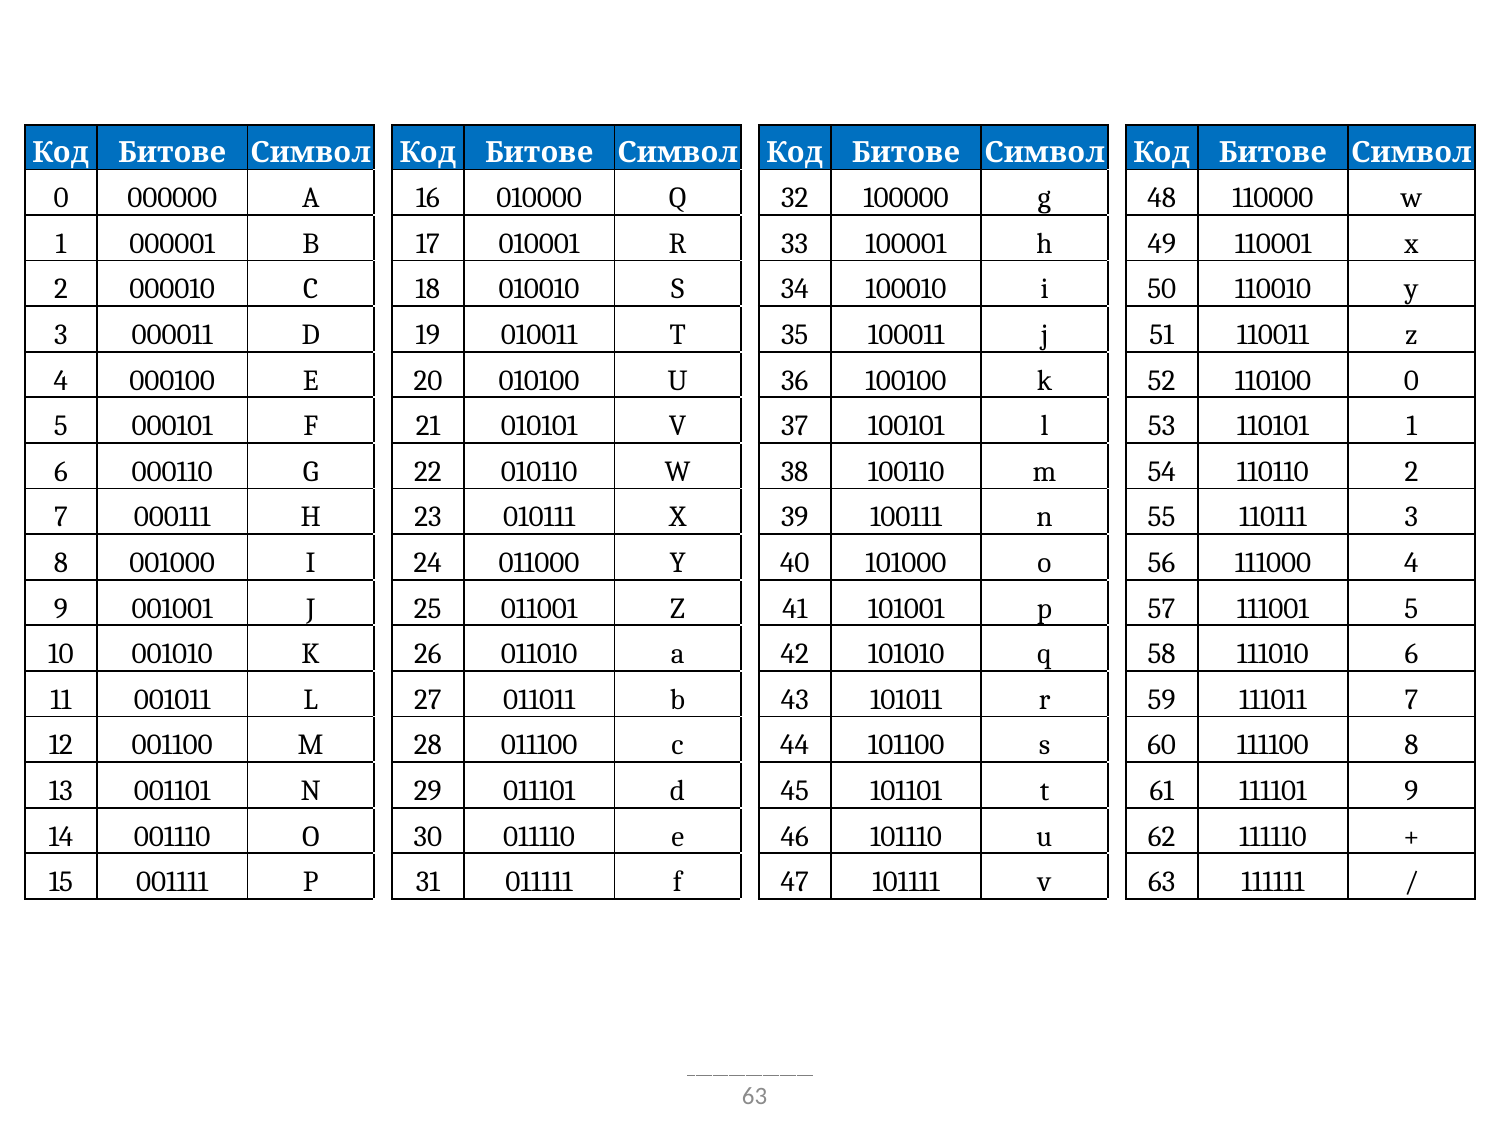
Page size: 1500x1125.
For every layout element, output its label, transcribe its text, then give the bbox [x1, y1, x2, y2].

table_cell [1109, 261, 1125, 305]
table_cell 110010 [1199, 261, 1347, 305]
table_cell 32 [760, 170, 830, 214]
table_cell [1109, 672, 1125, 716]
table_cell 46 [760, 809, 830, 852]
table_cell L [248, 672, 373, 716]
table_cell 001111 [98, 854, 247, 898]
table_cell M [248, 717, 373, 761]
table_cell 1 [26, 216, 96, 260]
table_cell J [248, 581, 373, 624]
table_cell i [982, 261, 1107, 305]
table_cell 110111 [1199, 489, 1347, 533]
table_cell [375, 216, 391, 260]
table_cell 100100 [832, 353, 980, 396]
table_cell 111010 [1199, 626, 1347, 670]
table_cell 7 [26, 489, 96, 533]
table_cell [742, 809, 758, 852]
table_cell K [248, 626, 373, 670]
table_cell [375, 626, 391, 670]
table_cell 14 [26, 809, 96, 852]
table_cell 3 [1349, 489, 1474, 533]
table_cell 010000 [465, 170, 614, 214]
table_cell 010011 [465, 307, 614, 351]
table_cell 60 [1127, 717, 1197, 761]
table_cell 000110 [98, 444, 247, 488]
table_cell 110001 [1199, 216, 1347, 260]
table_cell [742, 854, 758, 898]
table_cell 37 [760, 398, 830, 442]
table_cell 6 [26, 444, 96, 488]
table_header Код [26, 126, 96, 169]
table_cell 010111 [465, 489, 614, 533]
table_cell o [982, 535, 1107, 579]
table_cell [375, 444, 391, 488]
table_cell 100111 [832, 489, 980, 533]
table_cell 001001 [98, 581, 247, 624]
table_cell 001011 [98, 672, 247, 716]
table_cell [375, 535, 391, 579]
table_header [1109, 126, 1125, 169]
table_cell 9 [26, 581, 96, 624]
table_cell 010100 [465, 353, 614, 396]
table_cell [375, 809, 391, 852]
table_cell 001100 [98, 717, 247, 761]
table_cell [1109, 216, 1125, 260]
table_cell H [248, 489, 373, 533]
table_header [742, 126, 758, 169]
table_cell 000100 [98, 353, 247, 396]
table_cell 101010 [832, 626, 980, 670]
table_cell [742, 581, 758, 624]
table_cell [1109, 854, 1125, 898]
table_cell 52 [1127, 353, 1197, 396]
table_cell w [1349, 170, 1474, 214]
table_cell [1109, 444, 1125, 488]
table_cell [375, 581, 391, 624]
table_cell [742, 307, 758, 351]
table_cell [375, 398, 391, 442]
table_cell 43 [760, 672, 830, 716]
table_cell 010110 [465, 444, 614, 488]
table_cell 101111 [832, 854, 980, 898]
table_cell 010001 [465, 216, 614, 260]
table_cell 100101 [832, 398, 980, 442]
table_cell 3 [26, 307, 96, 351]
slide_number 63 [579, 1065, 930, 1125]
table_cell [742, 216, 758, 260]
table_cell 010101 [465, 398, 614, 442]
table_cell 15 [26, 854, 96, 898]
table_cell 54 [1127, 444, 1197, 488]
table_cell g [982, 170, 1107, 214]
table_cell 4 [1349, 535, 1474, 579]
table_cell [1109, 809, 1125, 852]
table_cell 17 [393, 216, 463, 260]
table_cell 011000 [465, 535, 614, 579]
table_cell 011001 [465, 581, 614, 624]
table_cell 22 [393, 444, 463, 488]
table_cell h [982, 216, 1107, 260]
table_cell 111111 [1199, 854, 1347, 898]
table_cell 000000 [98, 170, 247, 214]
table_cell 20 [393, 353, 463, 396]
table_cell [1109, 717, 1125, 761]
table_cell 21 [393, 398, 463, 442]
table_cell 45 [760, 763, 830, 807]
table_cell [742, 353, 758, 396]
table_header [375, 126, 391, 169]
table_cell 8 [26, 535, 96, 579]
table_cell z [1349, 307, 1474, 351]
table_cell 011010 [465, 626, 614, 670]
table_cell 0 [26, 170, 96, 214]
table_header Символ [248, 126, 373, 169]
table_cell Z [615, 581, 740, 624]
table_cell [1109, 170, 1125, 214]
table_cell d [615, 763, 740, 807]
table_cell [742, 444, 758, 488]
table_cell [375, 353, 391, 396]
table_cell [375, 672, 391, 716]
table_cell 25 [393, 581, 463, 624]
table_cell [375, 489, 391, 533]
table_cell 2 [1349, 444, 1474, 488]
table_cell [1109, 307, 1125, 351]
table_cell Y [615, 535, 740, 579]
table_cell [742, 535, 758, 579]
table_cell 100001 [832, 216, 980, 260]
table_cell T [615, 307, 740, 351]
table_cell f [615, 854, 740, 898]
table_cell [742, 489, 758, 533]
table_cell 110110 [1199, 444, 1347, 488]
table_cell A [248, 170, 373, 214]
table_cell N [248, 763, 373, 807]
table_cell [742, 763, 758, 807]
table_cell 27 [393, 672, 463, 716]
table_cell 30 [393, 809, 463, 852]
table_cell S [615, 261, 740, 305]
table_cell 111011 [1199, 672, 1347, 716]
table_cell [742, 170, 758, 214]
table_cell 100010 [832, 261, 980, 305]
table_cell [742, 717, 758, 761]
table_cell 100110 [832, 444, 980, 488]
table_cell r [982, 672, 1107, 716]
table_cell m [982, 444, 1107, 488]
table_cell 47 [760, 854, 830, 898]
table_cell 111101 [1199, 763, 1347, 807]
table_cell 59 [1127, 672, 1197, 716]
table_cell [375, 170, 391, 214]
table_cell t [982, 763, 1107, 807]
table_cell 63 [1127, 854, 1197, 898]
table_cell j [982, 307, 1107, 351]
table_cell [1109, 763, 1125, 807]
table_cell 111000 [1199, 535, 1347, 579]
table_cell [1109, 581, 1125, 624]
table_cell 26 [393, 626, 463, 670]
table_cell 44 [760, 717, 830, 761]
table_cell 101011 [832, 672, 980, 716]
table_cell 011011 [465, 672, 614, 716]
table_cell 110100 [1199, 353, 1347, 396]
table_cell Q [615, 170, 740, 214]
table_cell y [1349, 261, 1474, 305]
table_cell I [248, 535, 373, 579]
table_cell 38 [760, 444, 830, 488]
table_cell 5 [26, 398, 96, 442]
table_cell 110101 [1199, 398, 1347, 442]
table_header Битове [1199, 126, 1347, 169]
table_cell 35 [760, 307, 830, 351]
table_cell 58 [1127, 626, 1197, 670]
table_cell q [982, 626, 1107, 670]
table_cell 36 [760, 353, 830, 396]
table_cell 11 [26, 672, 96, 716]
table_cell 50 [1127, 261, 1197, 305]
table_cell [742, 672, 758, 716]
table_cell 000011 [98, 307, 247, 351]
table_header Символ [982, 126, 1107, 169]
table_cell [1109, 398, 1125, 442]
table_cell 101000 [832, 535, 980, 579]
table_cell X [615, 489, 740, 533]
table_cell 7 [1349, 672, 1474, 716]
table_cell 2 [26, 261, 96, 305]
table_cell 011101 [465, 763, 614, 807]
table_header Код [393, 126, 463, 169]
table_cell [742, 398, 758, 442]
table_cell 33 [760, 216, 830, 260]
table_cell 18 [393, 261, 463, 305]
table_cell [1109, 535, 1125, 579]
table_cell [375, 854, 391, 898]
table_cell 001000 [98, 535, 247, 579]
table_cell 62 [1127, 809, 1197, 852]
table_cell 100000 [832, 170, 980, 214]
table_cell 28 [393, 717, 463, 761]
table_cell 000001 [98, 216, 247, 260]
table_cell [375, 261, 391, 305]
table_cell c [615, 717, 740, 761]
table_cell 51 [1127, 307, 1197, 351]
table_cell 9 [1349, 763, 1474, 807]
table_cell 29 [393, 763, 463, 807]
table_cell R [615, 216, 740, 260]
table_cell 12 [26, 717, 96, 761]
table_cell p [982, 581, 1107, 624]
table_cell + [1349, 809, 1474, 852]
table_cell 001010 [98, 626, 247, 670]
table_cell 000111 [98, 489, 247, 533]
table_cell U [615, 353, 740, 396]
table_cell 6 [1349, 626, 1474, 670]
table_cell [742, 626, 758, 670]
table_cell 10 [26, 626, 96, 670]
table_cell 41 [760, 581, 830, 624]
table_cell 101100 [832, 717, 980, 761]
table_cell 100011 [832, 307, 980, 351]
table_cell 53 [1127, 398, 1197, 442]
table_cell 011110 [465, 809, 614, 852]
table_cell 000010 [98, 261, 247, 305]
table_cell 111001 [1199, 581, 1347, 624]
table_cell 011111 [465, 854, 614, 898]
table_cell 48 [1127, 170, 1197, 214]
table_cell l [982, 398, 1107, 442]
table_cell 111110 [1199, 809, 1347, 852]
table_cell B [248, 216, 373, 260]
table_cell 19 [393, 307, 463, 351]
table_cell 011100 [465, 717, 614, 761]
table_cell 010010 [465, 261, 614, 305]
table_cell 42 [760, 626, 830, 670]
table_header Код [1127, 126, 1197, 169]
table_cell 5 [1349, 581, 1474, 624]
table_cell 13 [26, 763, 96, 807]
table_header Битове [832, 126, 980, 169]
table_cell [742, 261, 758, 305]
table_header Битове [98, 126, 247, 169]
table_cell 0 [1349, 353, 1474, 396]
table_cell x [1349, 216, 1474, 260]
table_cell 56 [1127, 535, 1197, 579]
table_cell 49 [1127, 216, 1197, 260]
table_cell a [615, 626, 740, 670]
table_cell 8 [1349, 717, 1474, 761]
table_cell [375, 763, 391, 807]
table_cell E [248, 353, 373, 396]
table_cell 55 [1127, 489, 1197, 533]
table_cell [1109, 489, 1125, 533]
table_cell e [615, 809, 740, 852]
table_cell 4 [26, 353, 96, 396]
table_cell 39 [760, 489, 830, 533]
table_cell 24 [393, 535, 463, 579]
table_cell 110000 [1199, 170, 1347, 214]
table_cell O [248, 809, 373, 852]
table_cell b [615, 672, 740, 716]
table_header Битове [465, 126, 614, 169]
table_cell 57 [1127, 581, 1197, 624]
table_cell k [982, 353, 1107, 396]
table_header Код [760, 126, 830, 169]
table_cell 1 [1349, 398, 1474, 442]
table_cell 61 [1127, 763, 1197, 807]
table_cell 110011 [1199, 307, 1347, 351]
table_cell [375, 717, 391, 761]
table_cell u [982, 809, 1107, 852]
table_cell 16 [393, 170, 463, 214]
table_cell 40 [760, 535, 830, 579]
table_cell [375, 307, 391, 351]
table_cell [1109, 626, 1125, 670]
table_cell D [248, 307, 373, 351]
table_header Символ [1349, 126, 1474, 169]
table_cell / [1349, 854, 1474, 898]
table_cell C [248, 261, 373, 305]
table_cell 34 [760, 261, 830, 305]
table_cell 001101 [98, 763, 247, 807]
table_cell W [615, 444, 740, 488]
table_cell 000101 [98, 398, 247, 442]
table_cell 101101 [832, 763, 980, 807]
table_cell G [248, 444, 373, 488]
table_cell 23 [393, 489, 463, 533]
table_cell v [982, 854, 1107, 898]
table_cell 101110 [832, 809, 980, 852]
table_cell s [982, 717, 1107, 761]
table_cell 001110 [98, 809, 247, 852]
table_cell [1109, 353, 1125, 396]
table_header Символ [615, 126, 740, 169]
table_cell V [615, 398, 740, 442]
table_cell F [248, 398, 373, 442]
table_cell 31 [393, 854, 463, 898]
table_cell P [248, 854, 373, 898]
table_cell n [982, 489, 1107, 533]
table_cell 101001 [832, 581, 980, 624]
table_cell 111100 [1199, 717, 1347, 761]
